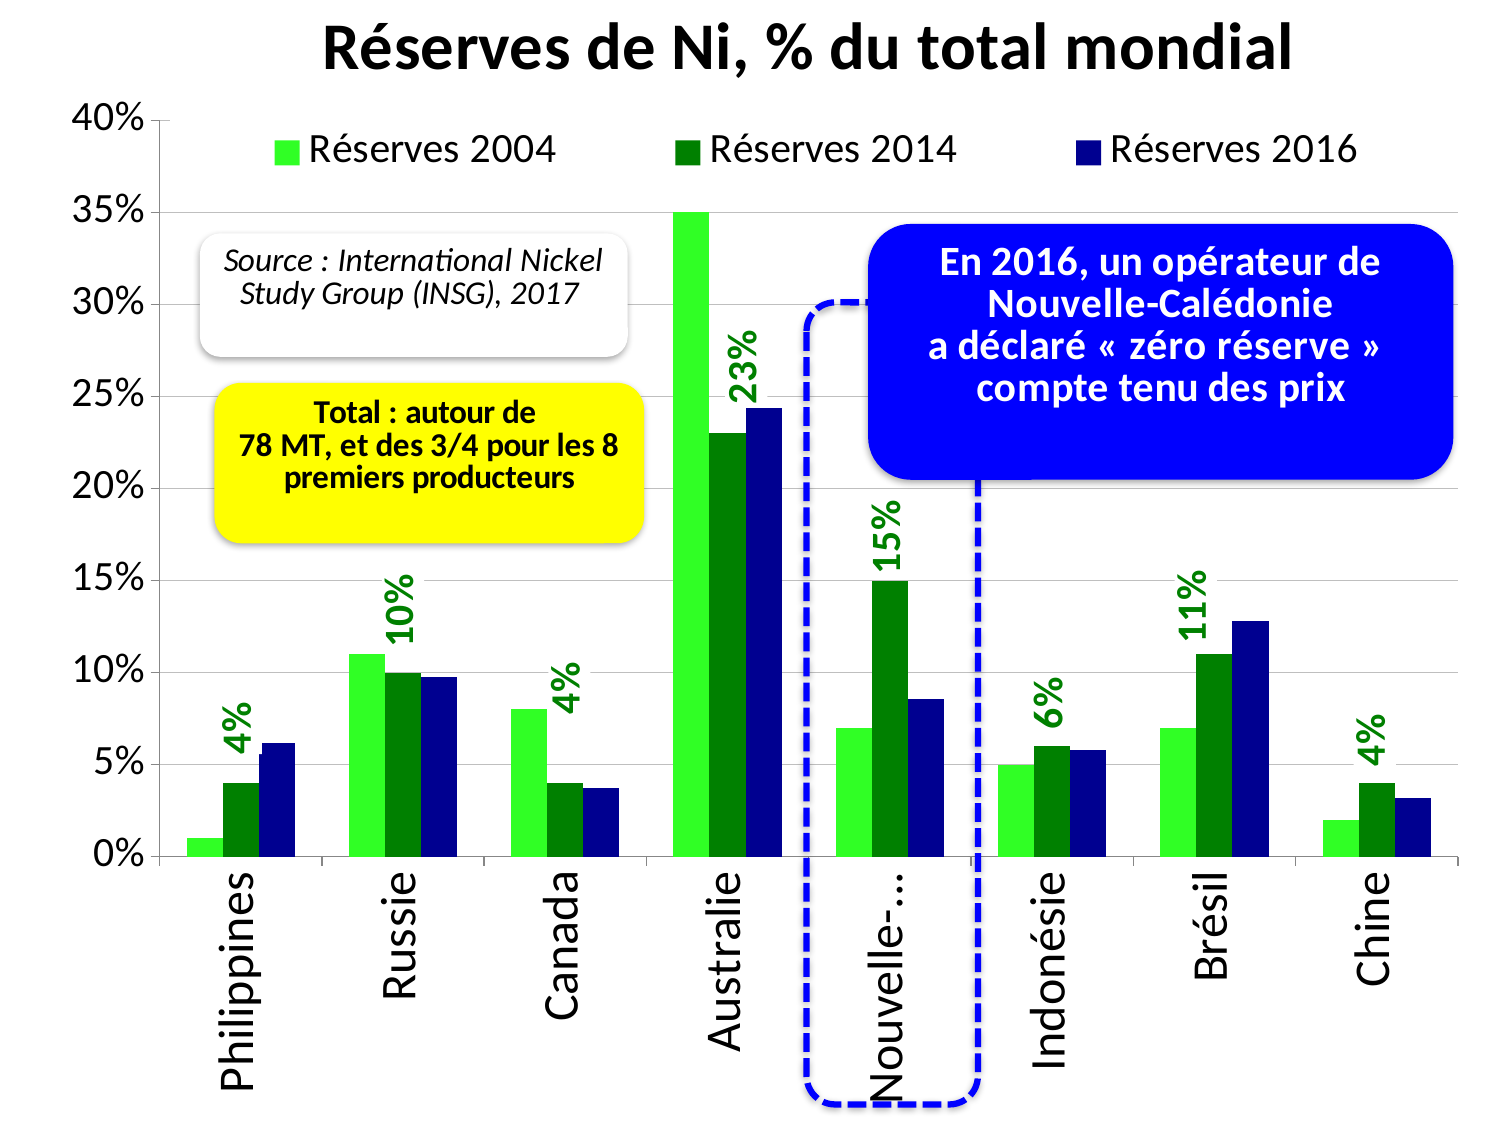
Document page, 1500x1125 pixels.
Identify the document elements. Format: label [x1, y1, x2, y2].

chart [0, 0, 1500, 1125]
